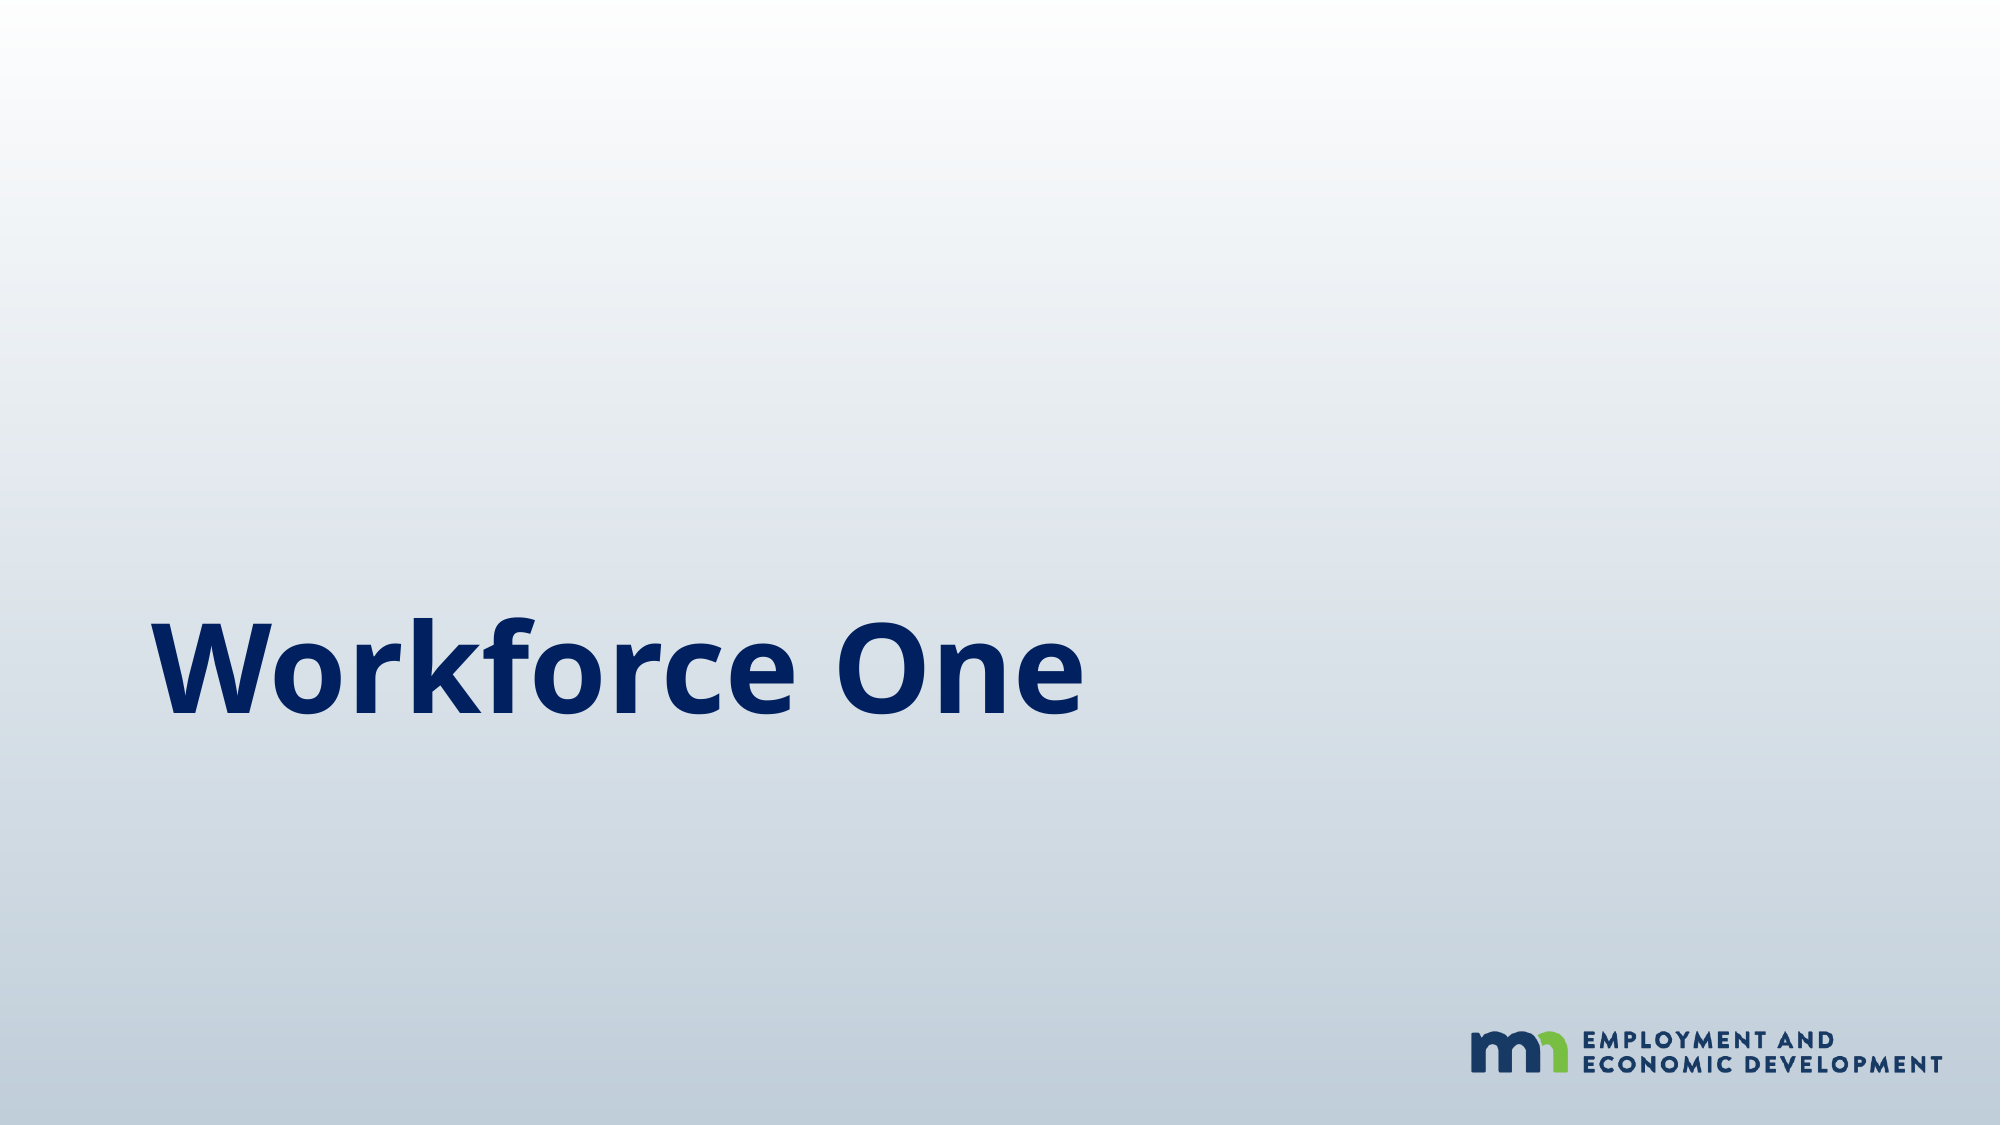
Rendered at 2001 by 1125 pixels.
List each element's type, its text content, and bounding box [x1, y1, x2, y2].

picture [0, 0, 2000, 1125]
title Workforce One [136, 280, 1862, 749]
